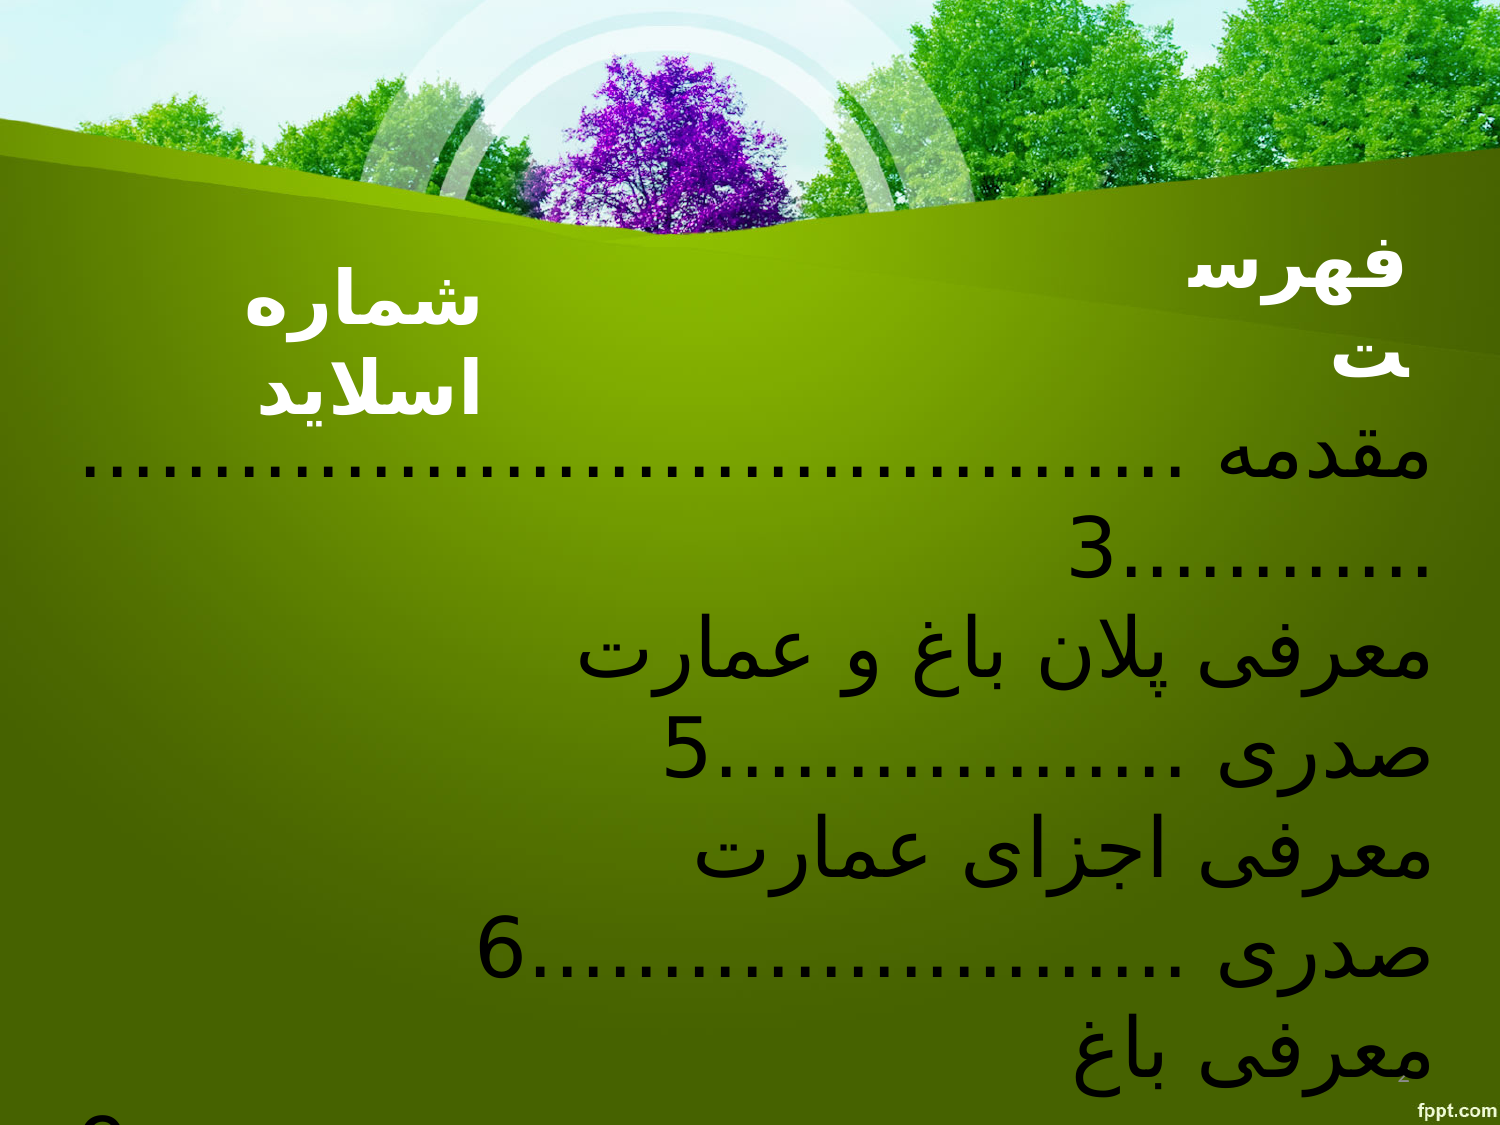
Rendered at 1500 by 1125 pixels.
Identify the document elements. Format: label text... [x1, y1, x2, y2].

list شماره اسلاید [48, 242, 500, 387]
text_box مقدمه ......................................................3 معرفی پلان باغ و عمارت صدری ..................5 معرفی اجزای عمارت صدری .........................6 معرفی باغ صدری ........................................9 مرمت و احیای باغ صدری ............................11 افتتاح مجموعه باغ صدری ..........................12 [48, 387, 1452, 1125]
title فهرست [1125, 252, 1424, 353]
picture [0, 0, 1500, 1125]
slide_number 2 [1074, 1042, 1425, 1103]
